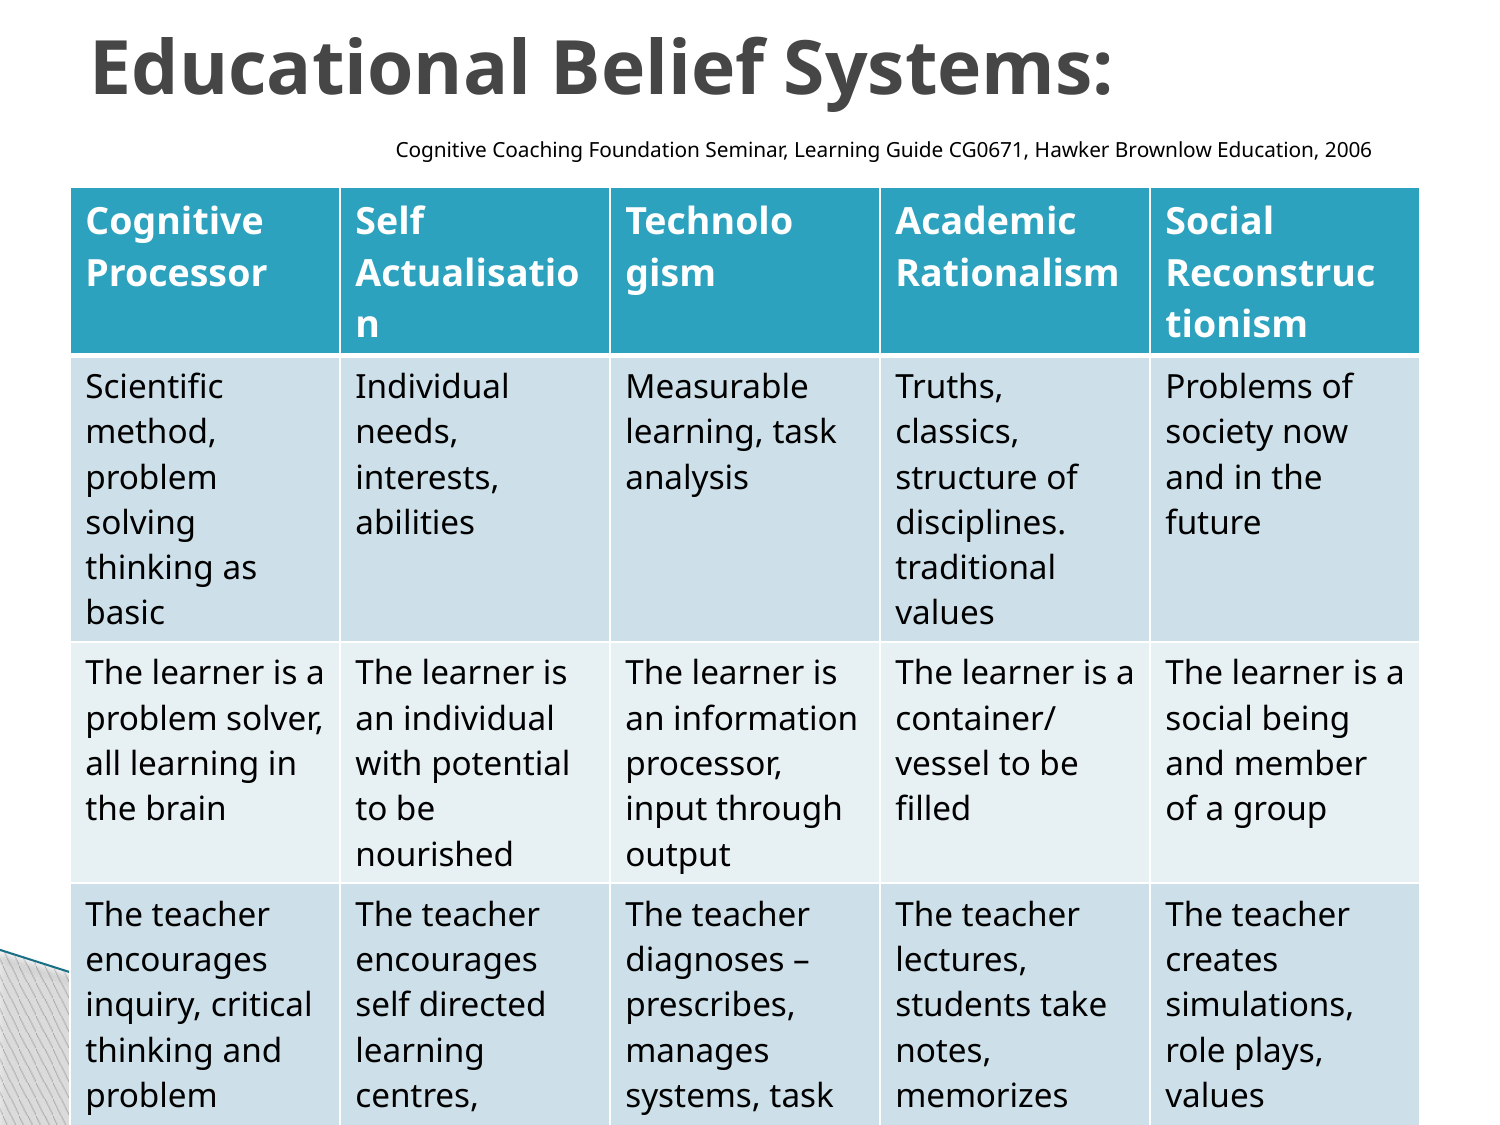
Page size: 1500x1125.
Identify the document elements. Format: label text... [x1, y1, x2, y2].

table_header Technolo gism [611, 233, 879, 353]
table_header Academic Rationalism [881, 233, 1149, 353]
table_cell The learner is a container/ vessel to be filled [881, 643, 1149, 882]
table_cell The learner is an information processor, input through output [611, 643, 879, 882]
table_cell The teacher diagnoses – prescribes, manages systems, task analysis [611, 884, 879, 1125]
table_header Self Actualisation [341, 233, 609, 353]
table_cell The teacher lectures, students take notes, memorizes and works through drills [881, 884, 1149, 1125]
table_cell The learner is a social being and member of a group [1151, 643, 1419, 882]
table_cell The teacher creates simulations, role plays, values awareness [1151, 884, 1419, 1125]
table_cell The teacher encourages self directed learning centres, indivdualized [341, 884, 609, 1125]
table_cell Problems of society now and in the future [1151, 358, 1419, 641]
table_cell The learner is a problem solver, all learning in the brain [71, 643, 339, 882]
table_cell The teacher encourages inquiry, critical thinking and problem solving [71, 884, 339, 1125]
table_cell Individual needs, interests, abilities [341, 358, 609, 641]
table_header Cognitive Processor [71, 188, 339, 353]
table_cell Scientific method, problem solving thinking as basic [71, 358, 339, 641]
text_box Cognitive Coaching Foundation Seminar, Learning Guide CG0671, Hawker Brownlow Education, 2006 [380, 128, 1387, 169]
table_cell Measurable learning, task analysis [611, 358, 879, 641]
table_cell The learner is an individual with potential to be nourished [341, 643, 609, 882]
table_header Social Reconstruc tionism [1151, 233, 1419, 353]
table_cell Truths, classics, structure of disciplines. traditional values [881, 358, 1149, 641]
title Educational Belief Systems: [75, 0, 1425, 233]
